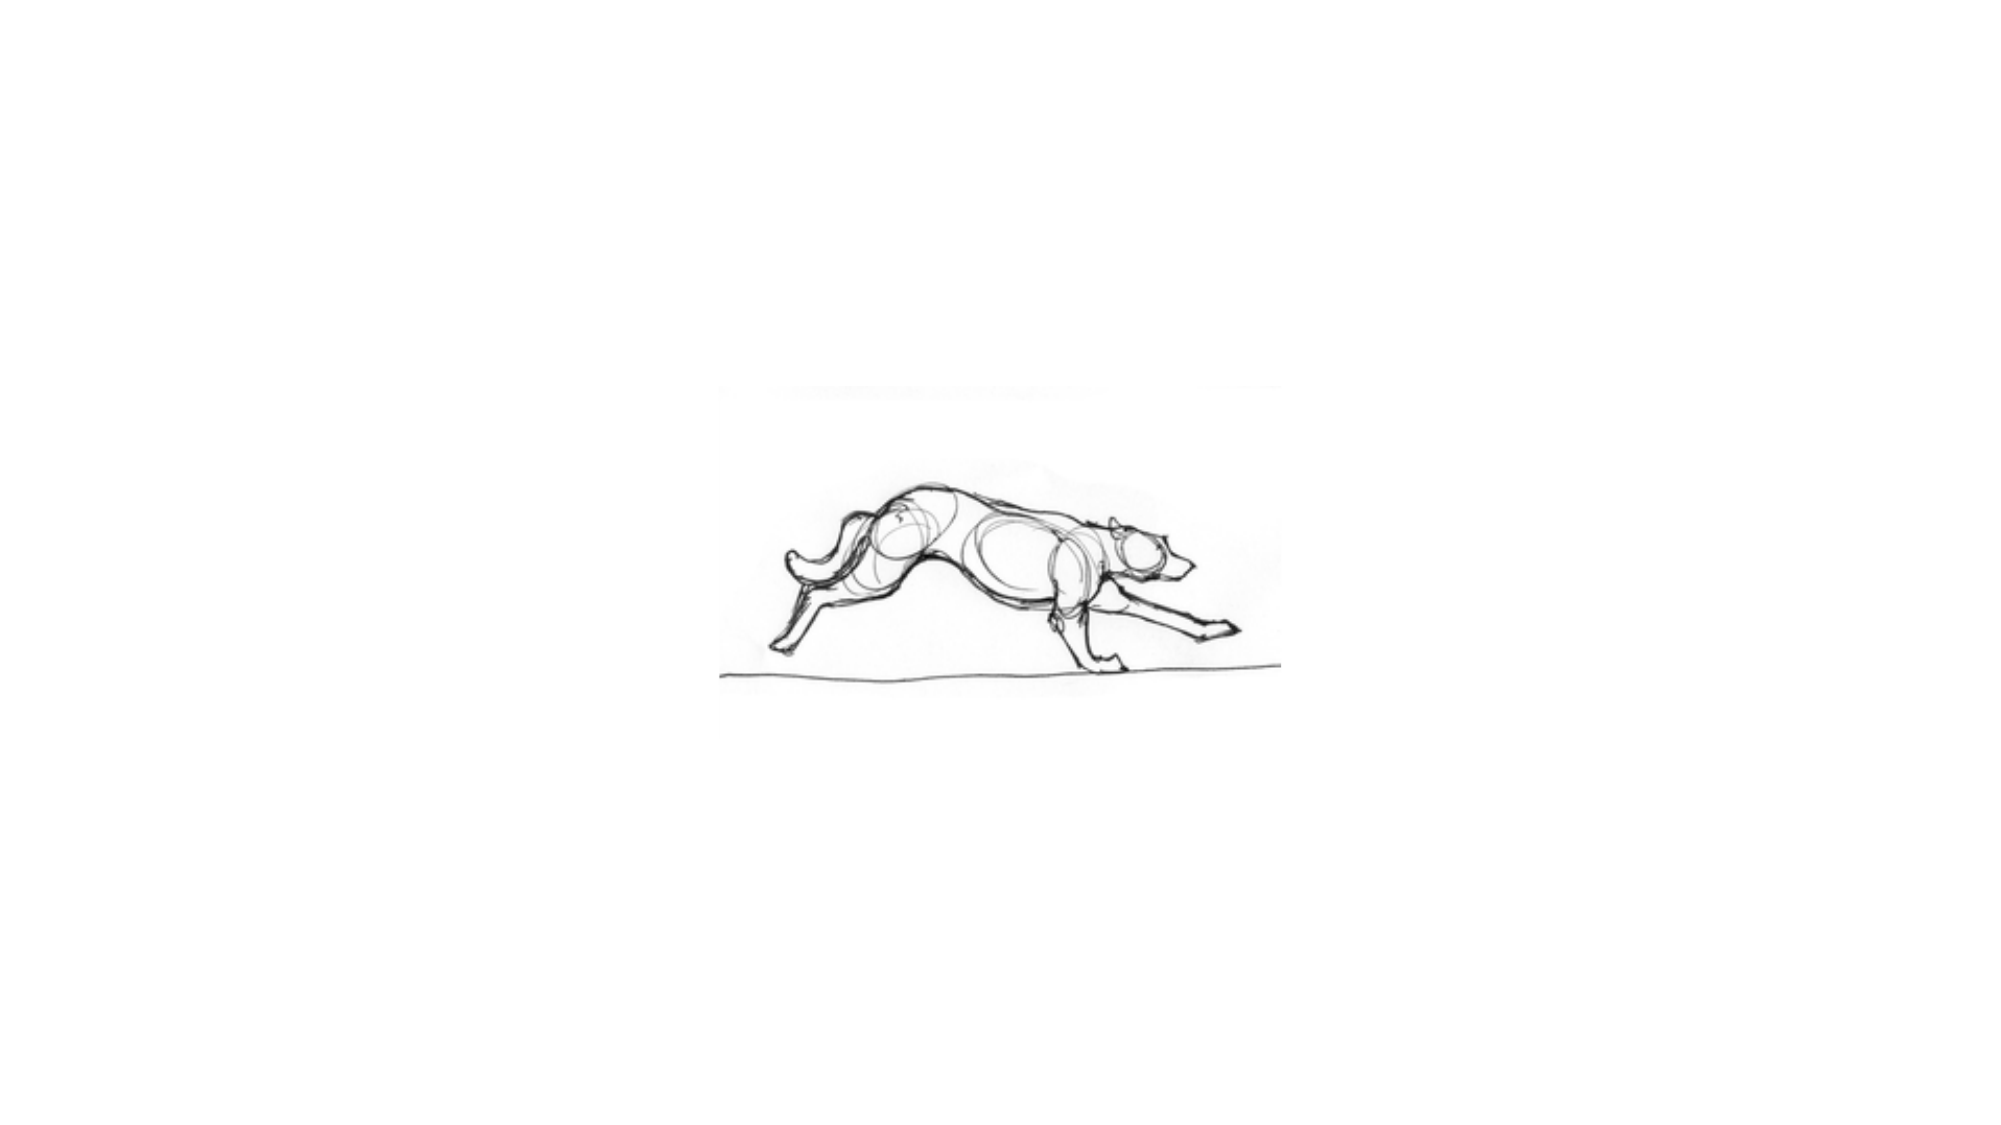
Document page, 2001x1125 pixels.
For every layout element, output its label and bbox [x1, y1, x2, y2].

text_box [718, 386, 1282, 739]
